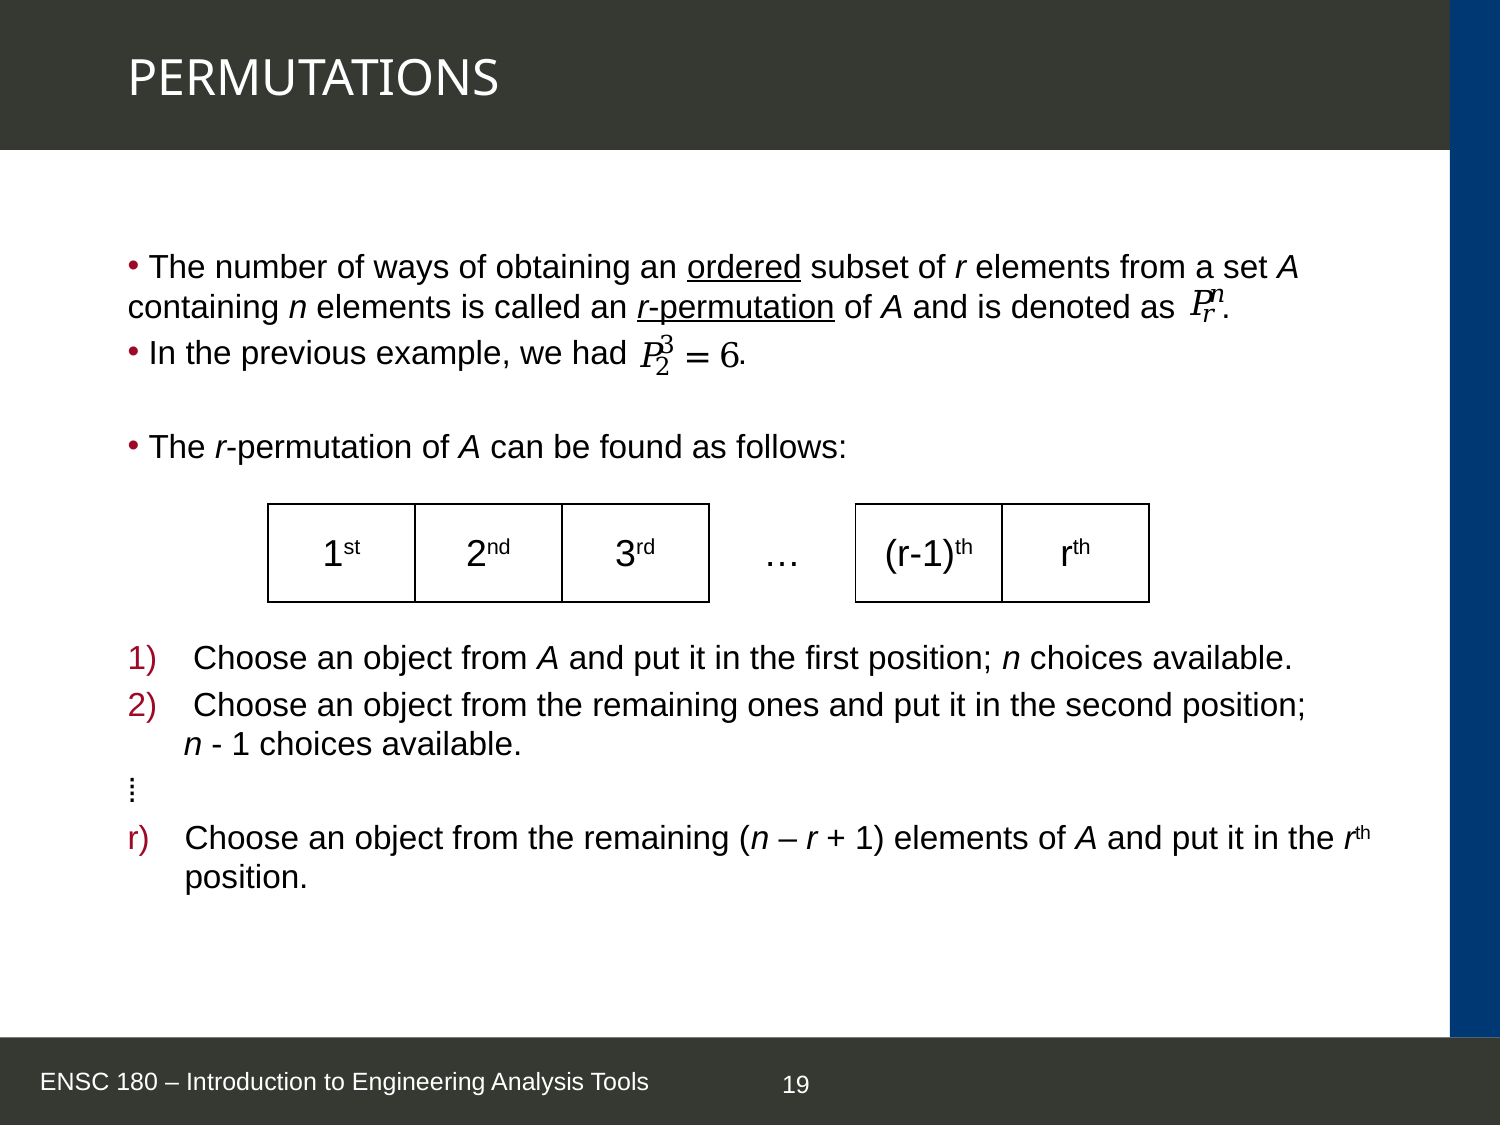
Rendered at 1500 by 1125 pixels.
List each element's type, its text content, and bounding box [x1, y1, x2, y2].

table_header (r-1)th [856, 505, 1001, 601]
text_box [622, 333, 753, 413]
list The number of ways of obtaining an ordered subset of r elements from a set A containing n elements is called an r-permutation of A and is denoted as . In the previous example, we had . The r-permutation of A can be found as follows: Choose an object from A and put it in the first position; n choices available. Choose an object from the remaining ones and put it in the second position; n - 1 choices available. ⁞ Choose an object from the remaining (n – r + 1) elements of A and put it in the rth position. [112, 237, 1388, 1029]
table_header 2nd [416, 505, 561, 601]
title PERMUTATIONS [112, 37, 1450, 138]
table_header … [710, 504, 855, 602]
table_header rth [1003, 505, 1148, 601]
table_header 3rd [563, 505, 708, 601]
table_header 1st [269, 505, 414, 601]
footer ENSC 180 – Introduction to Engineering Analysis Tools [24, 1057, 740, 1113]
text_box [1167, 282, 1247, 362]
